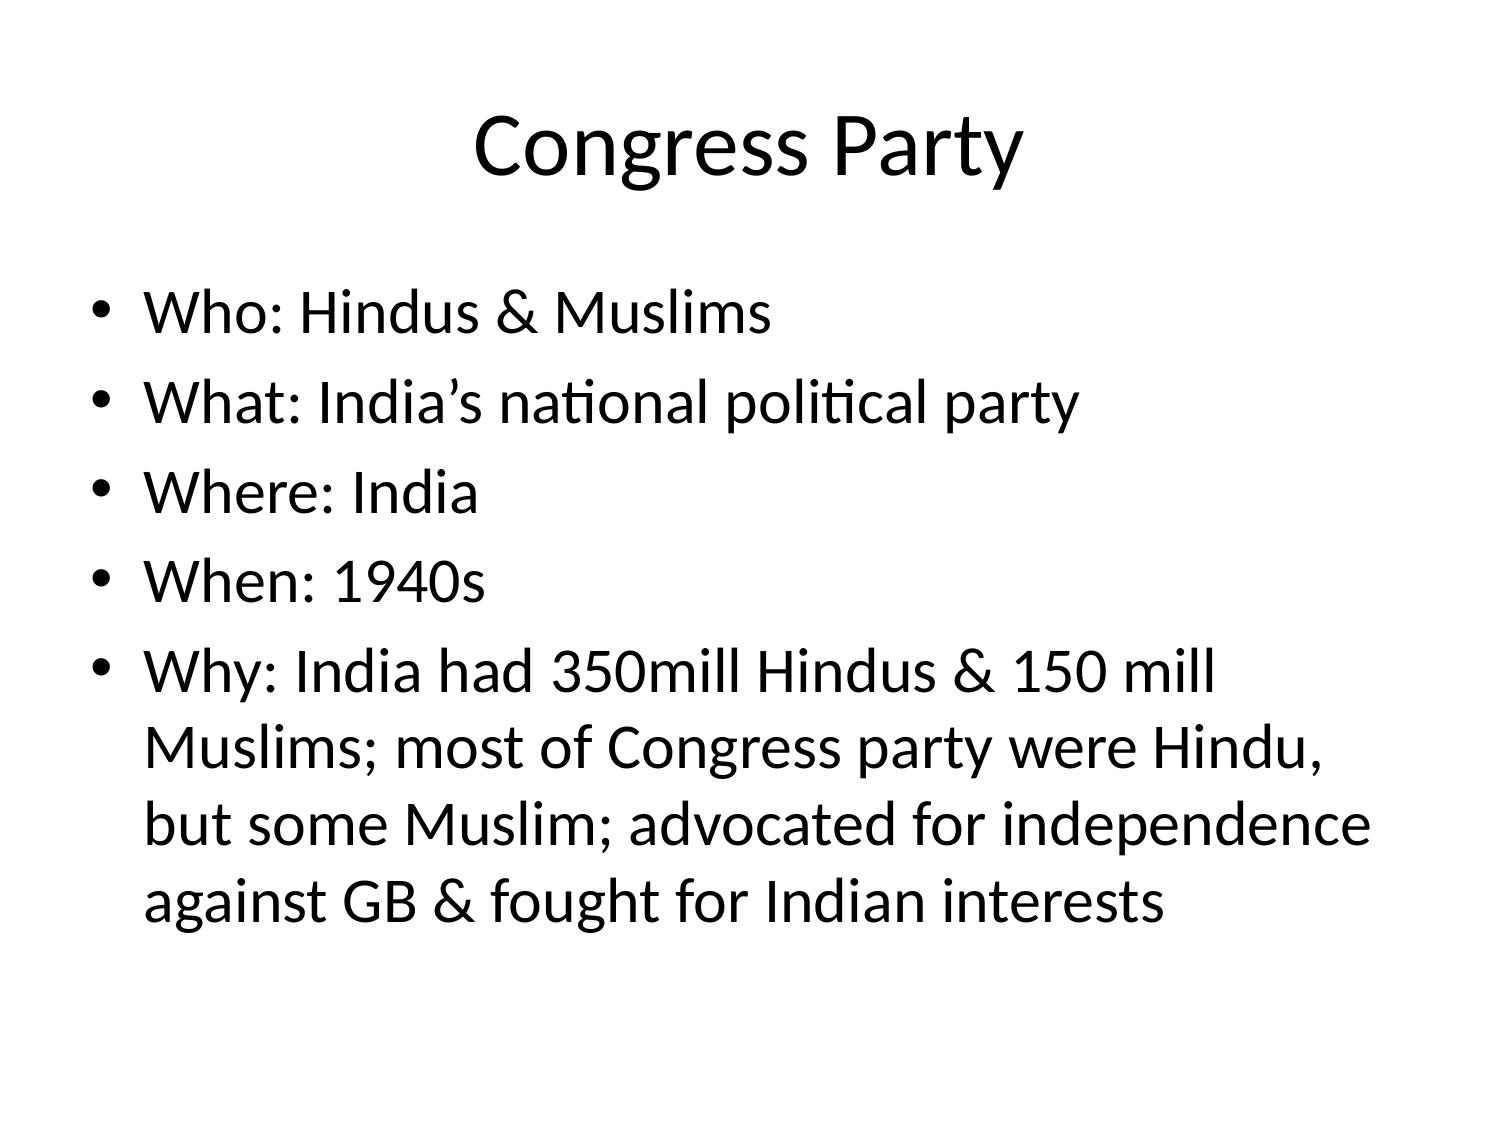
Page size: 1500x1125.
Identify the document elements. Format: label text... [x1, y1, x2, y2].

title Congress Party [75, 45, 1425, 233]
list Who: Hindus & Muslims What: India’s national political party Where: India When: 1940s Why: India had 350mill Hindus & 150 mill Muslims; most of Congress party were Hindu, but some Muslim; advocated for independence against GB & fought for Indian interests [75, 262, 1425, 1005]
